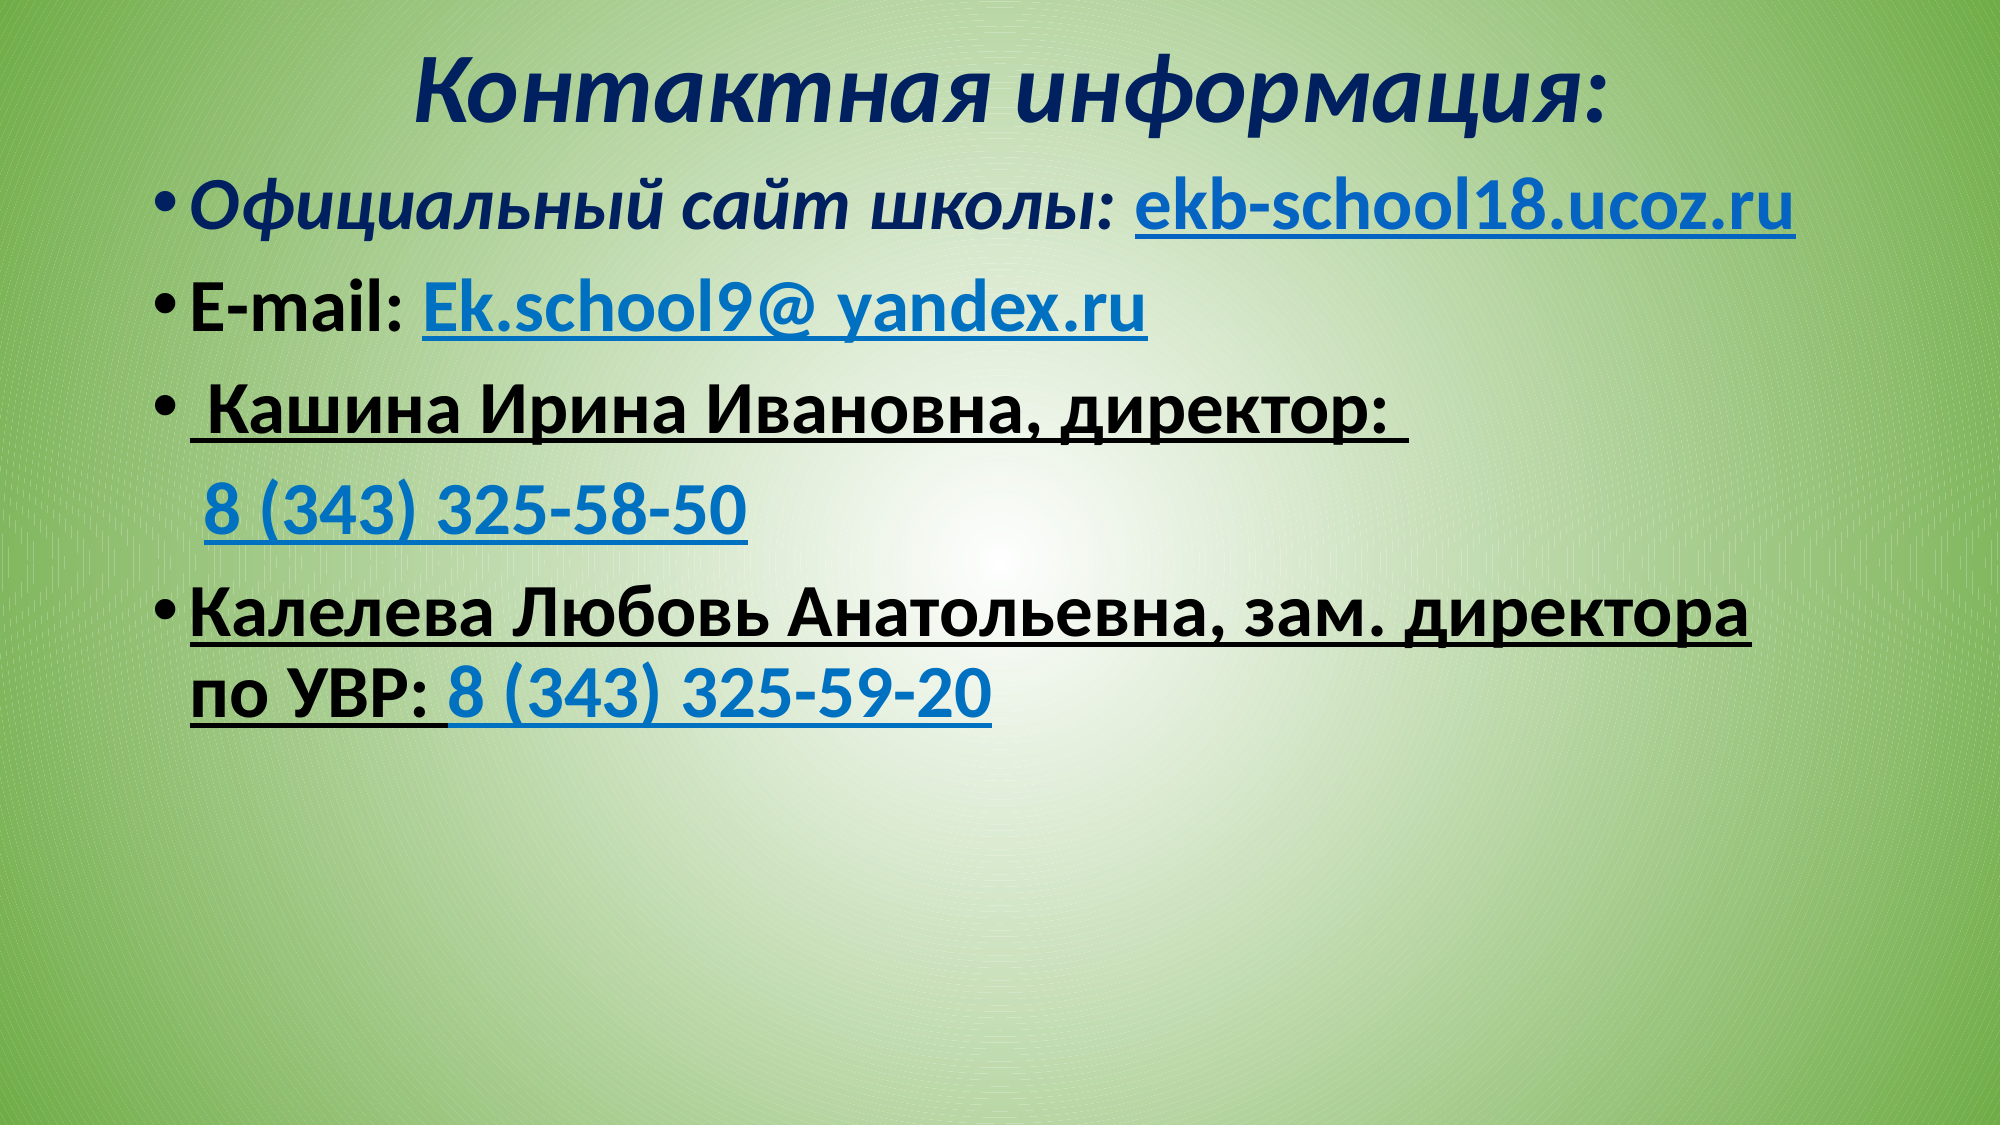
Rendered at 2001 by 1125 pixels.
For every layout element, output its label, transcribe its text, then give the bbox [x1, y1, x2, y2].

list Контактная информация: Официальный сайт школы: ekb-school18.ucoz.ru Е-mail: Ek.school9@ yandex.ru Кашина Ирина Ивановна, директор: 8 (343) 325-58-50 Калелева Любовь Анатольевна, зам. директора по УВР: 8 (343) 325-59-20 [137, 28, 1863, 1014]
